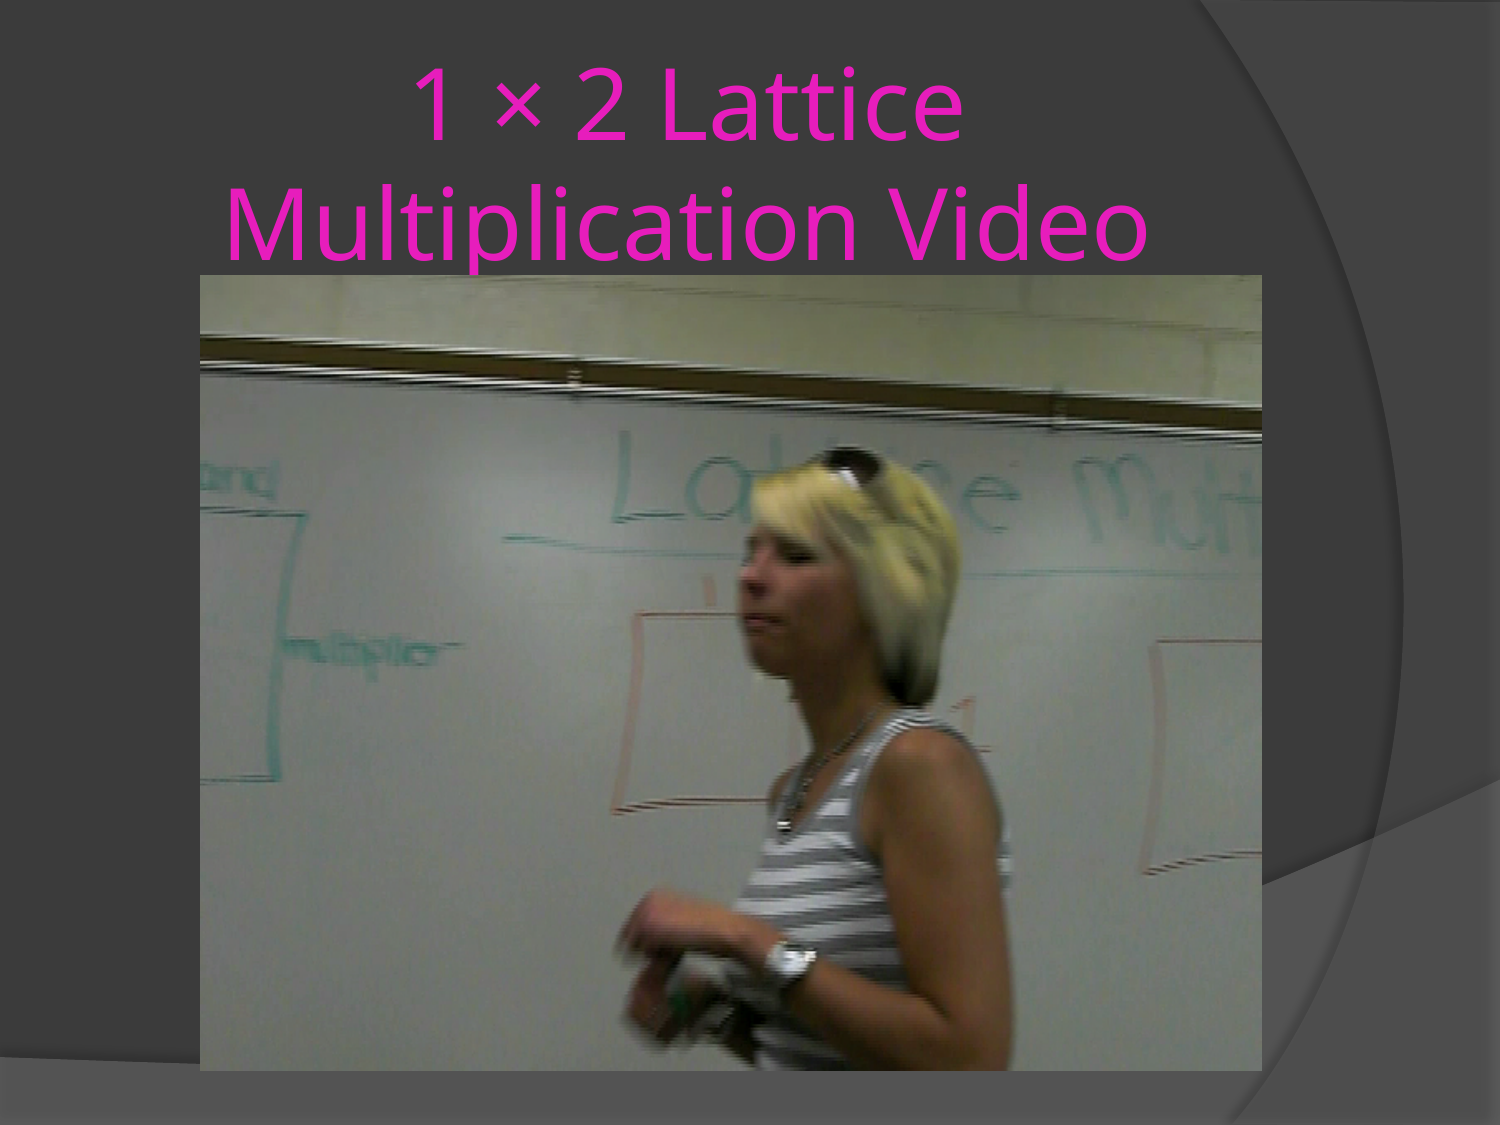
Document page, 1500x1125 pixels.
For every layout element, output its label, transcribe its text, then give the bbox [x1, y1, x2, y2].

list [199, 274, 1263, 1073]
title 1 × 2 Lattice Multiplication Video [75, 45, 1300, 275]
